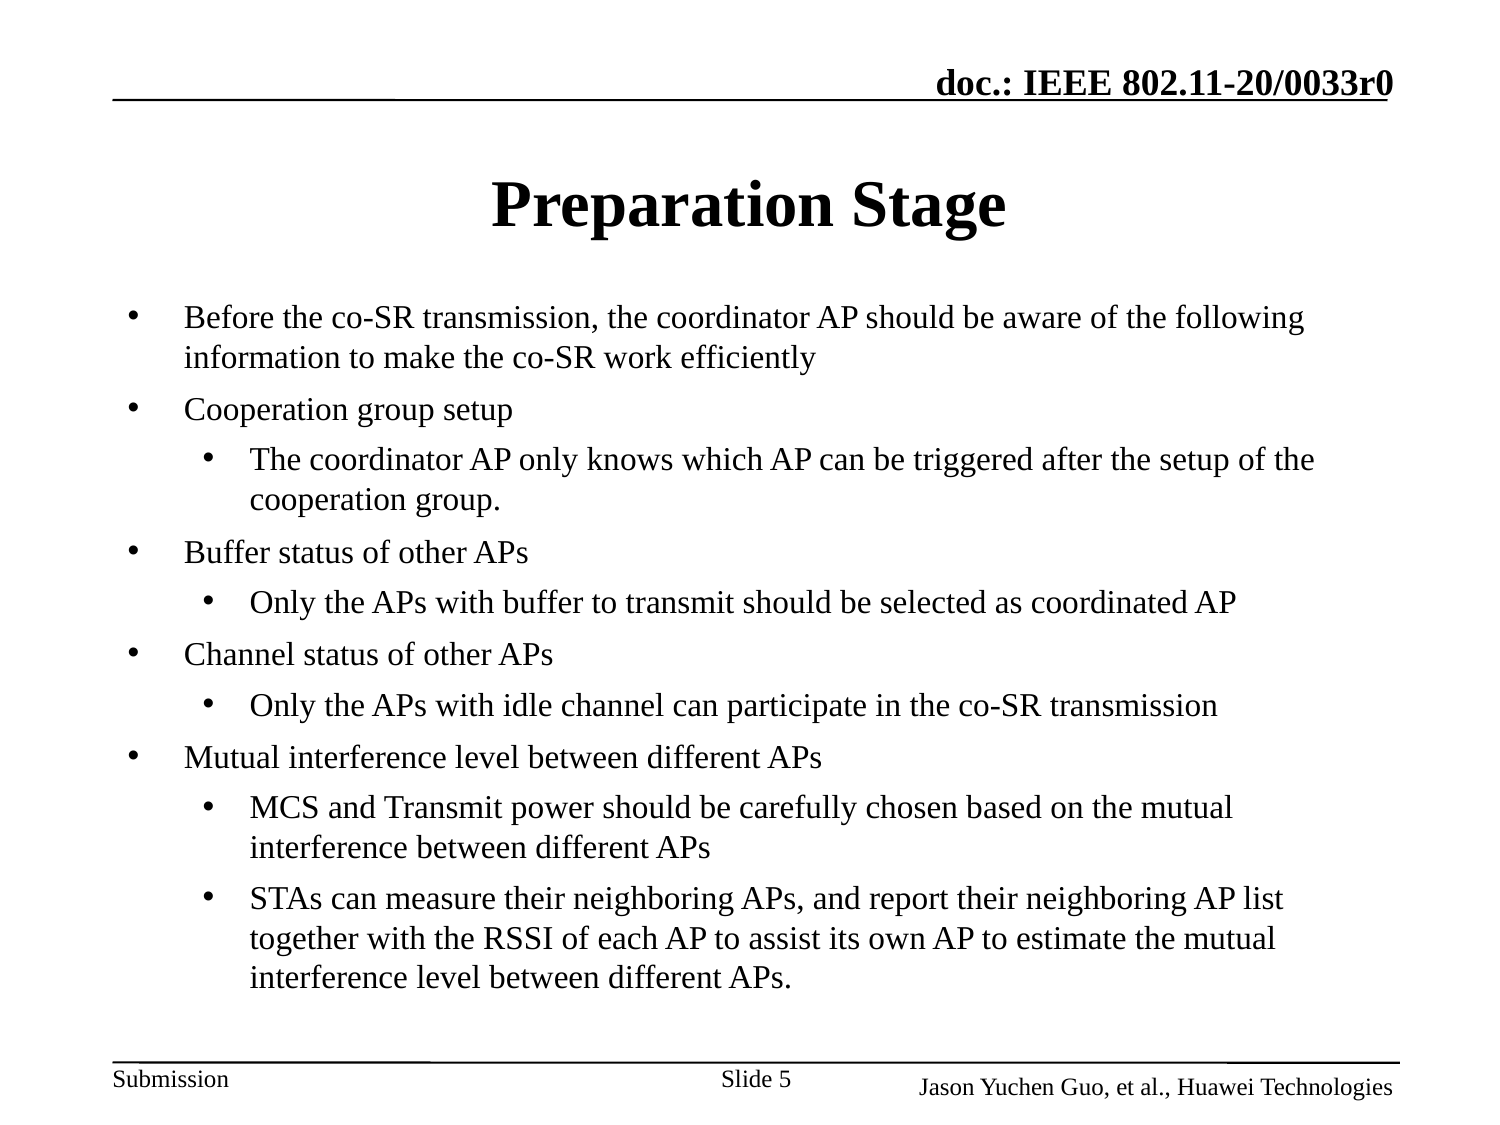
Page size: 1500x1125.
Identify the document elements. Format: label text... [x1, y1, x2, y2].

title Preparation Stage [112, 112, 1388, 286]
slide_number Slide 5 [712, 1061, 800, 1123]
list Before the co-SR transmission, the coordinator AP should be aware of the following information to make the co-SR work efficiently Cooperation group setup The coordinator AP only knows which AP can be triggered after the setup of the cooperation group. Buffer status of other APs Only the APs with buffer to transmit should be selected as coordinated AP Channel status of other APs Only the APs with idle channel can participate in the co-SR transmission Mutual interference level between different APs MCS and Transmit power should be carefully chosen based on the mutual interference between different APs STAs can measure their neighboring APs, and report their neighboring AP list together with the RSSI of each AP to assist its own AP to estimate the mutual interference level between different APs. [112, 286, 1388, 1026]
